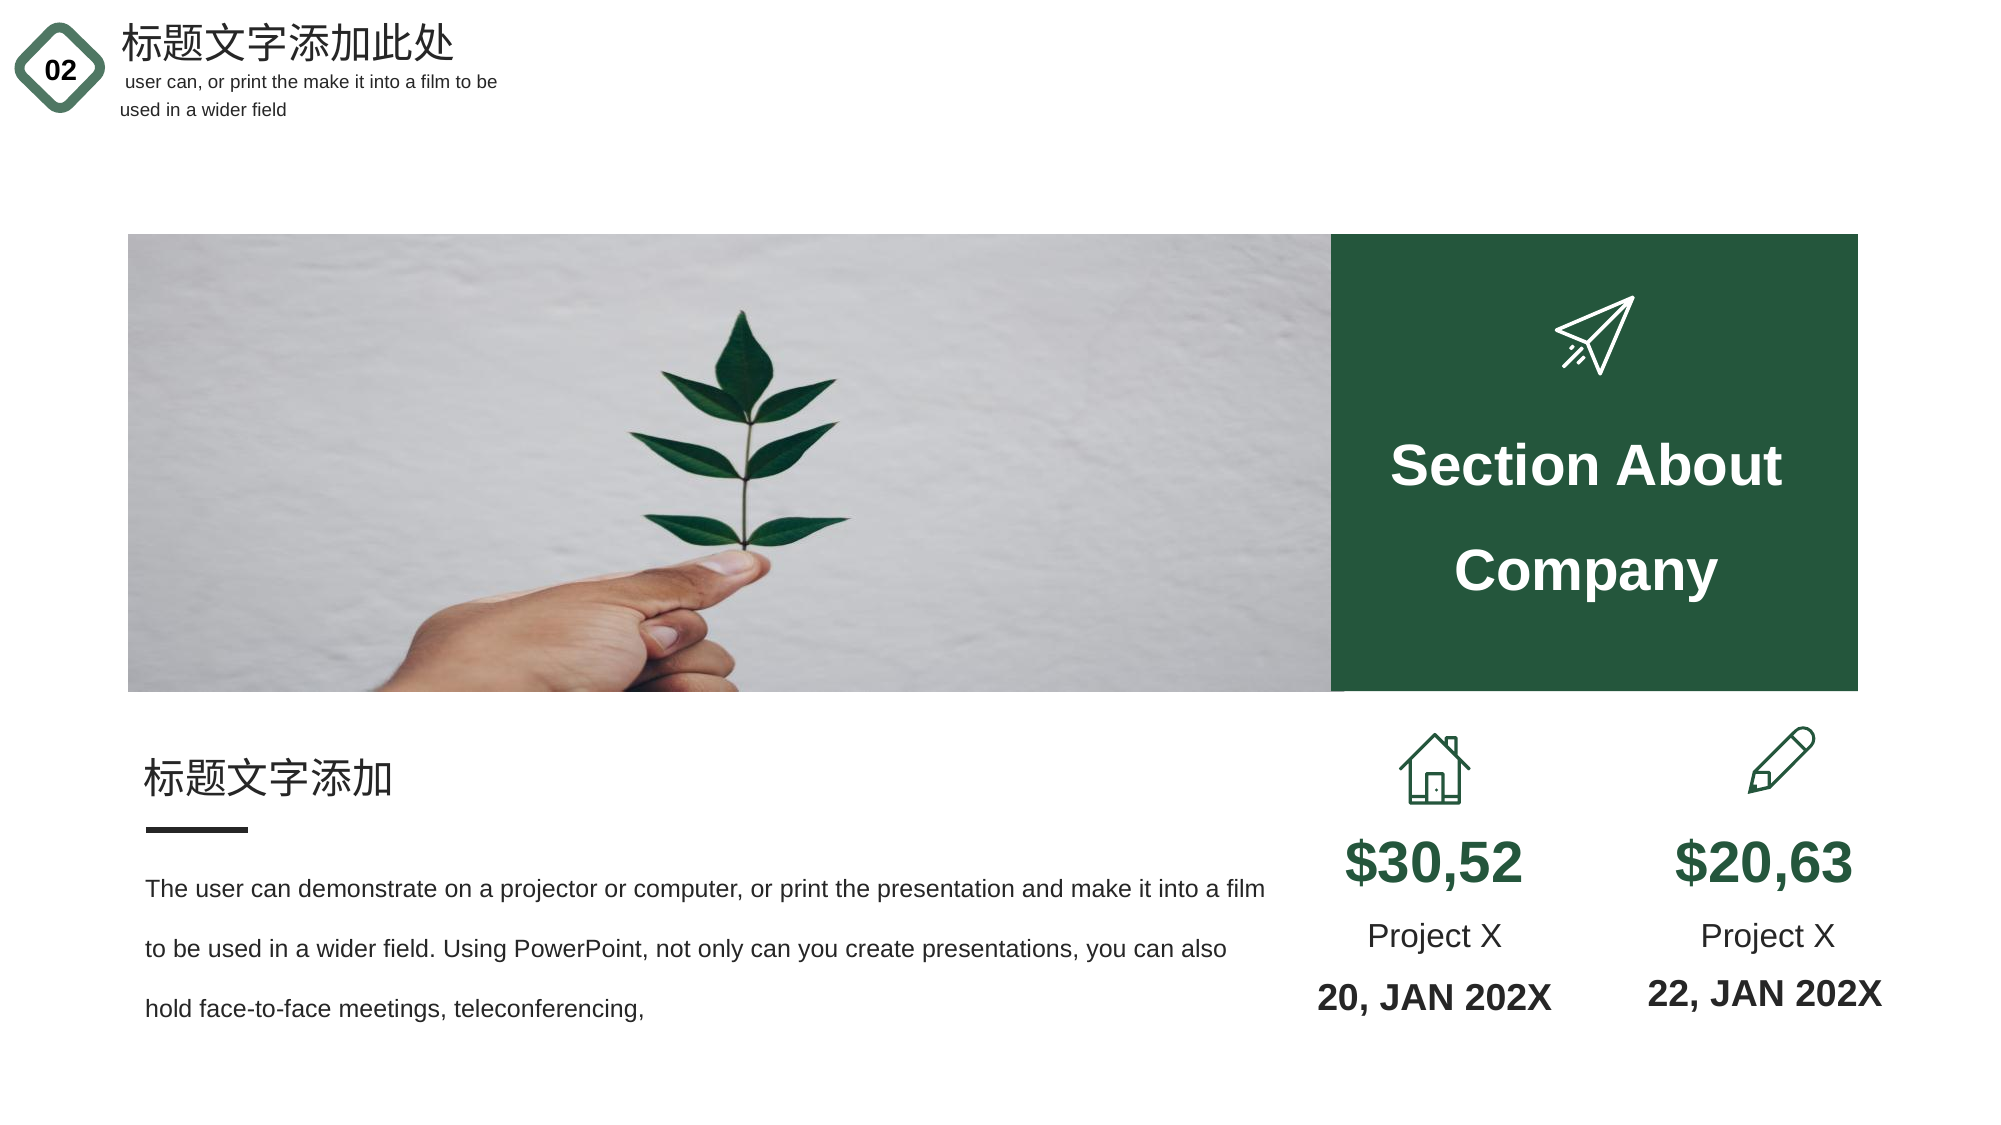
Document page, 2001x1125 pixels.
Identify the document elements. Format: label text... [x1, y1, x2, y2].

text_box $30,52 [1296, 816, 1571, 902]
text_box [1398, 732, 1471, 805]
text_box [1554, 295, 1635, 376]
text_box 22, JAN 202X [1550, 961, 1980, 1021]
text_box [1747, 726, 1816, 794]
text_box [27, 9, 515, 127]
picture [128, 234, 1345, 692]
text_box Section About Company [1345, 384, 1858, 610]
text_box Project X [1296, 906, 1575, 962]
text_box Project X [1628, 906, 1908, 961]
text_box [127, 744, 1296, 1024]
text_box [1330, 233, 1859, 692]
text_box $20,63 [1571, 816, 1960, 902]
text_box 20, JAN 202X [1220, 965, 1650, 1026]
